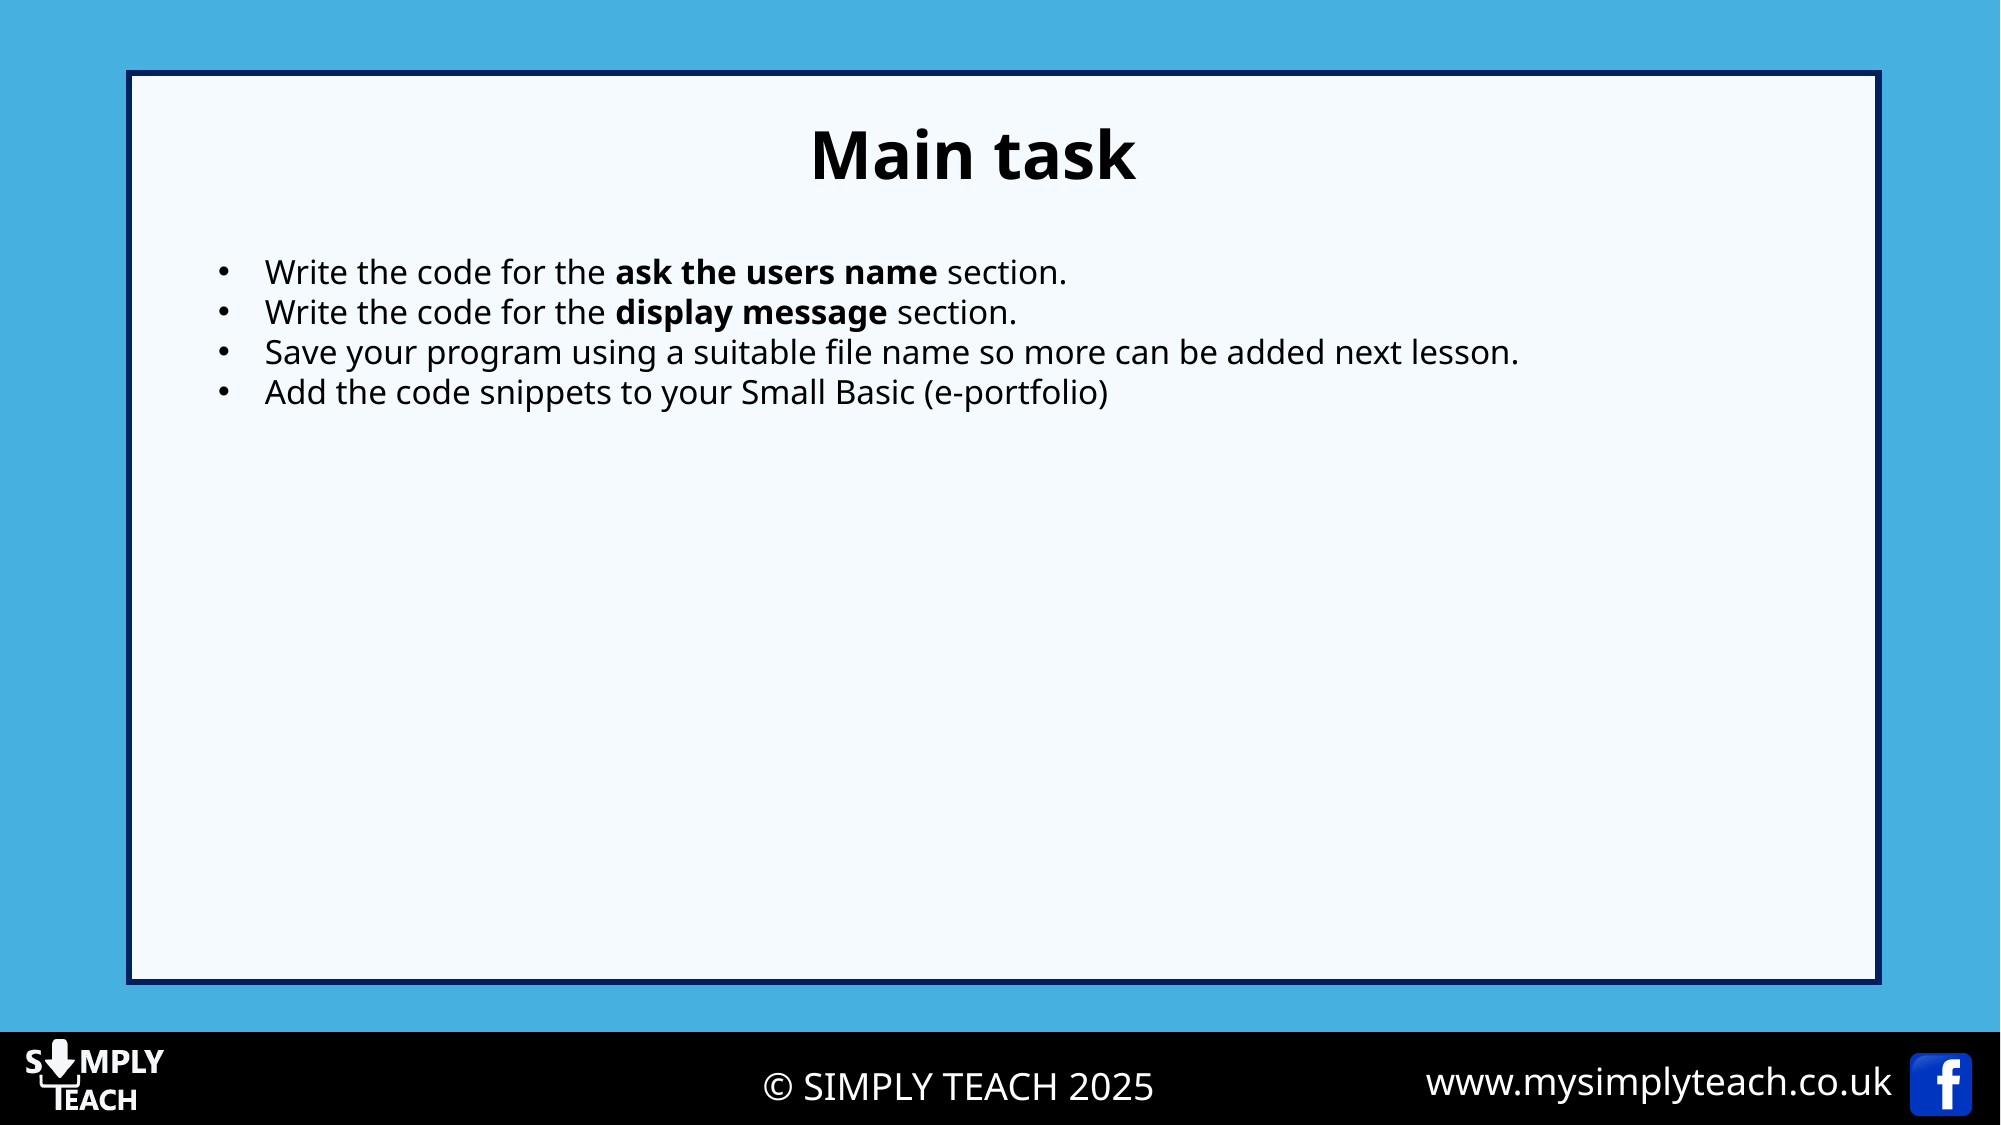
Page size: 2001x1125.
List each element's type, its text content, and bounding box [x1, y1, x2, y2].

picture [15, 1033, 182, 1122]
picture [1907, 1050, 1975, 1119]
text_box Main task [183, 105, 1764, 201]
text_box Write the code for the ask the users name section. Write the code for the display message section. Save your program using a suitable file name so more can be added next lesson. Add the code snippets to your Small Basic (e-portfolio) [203, 244, 1673, 419]
